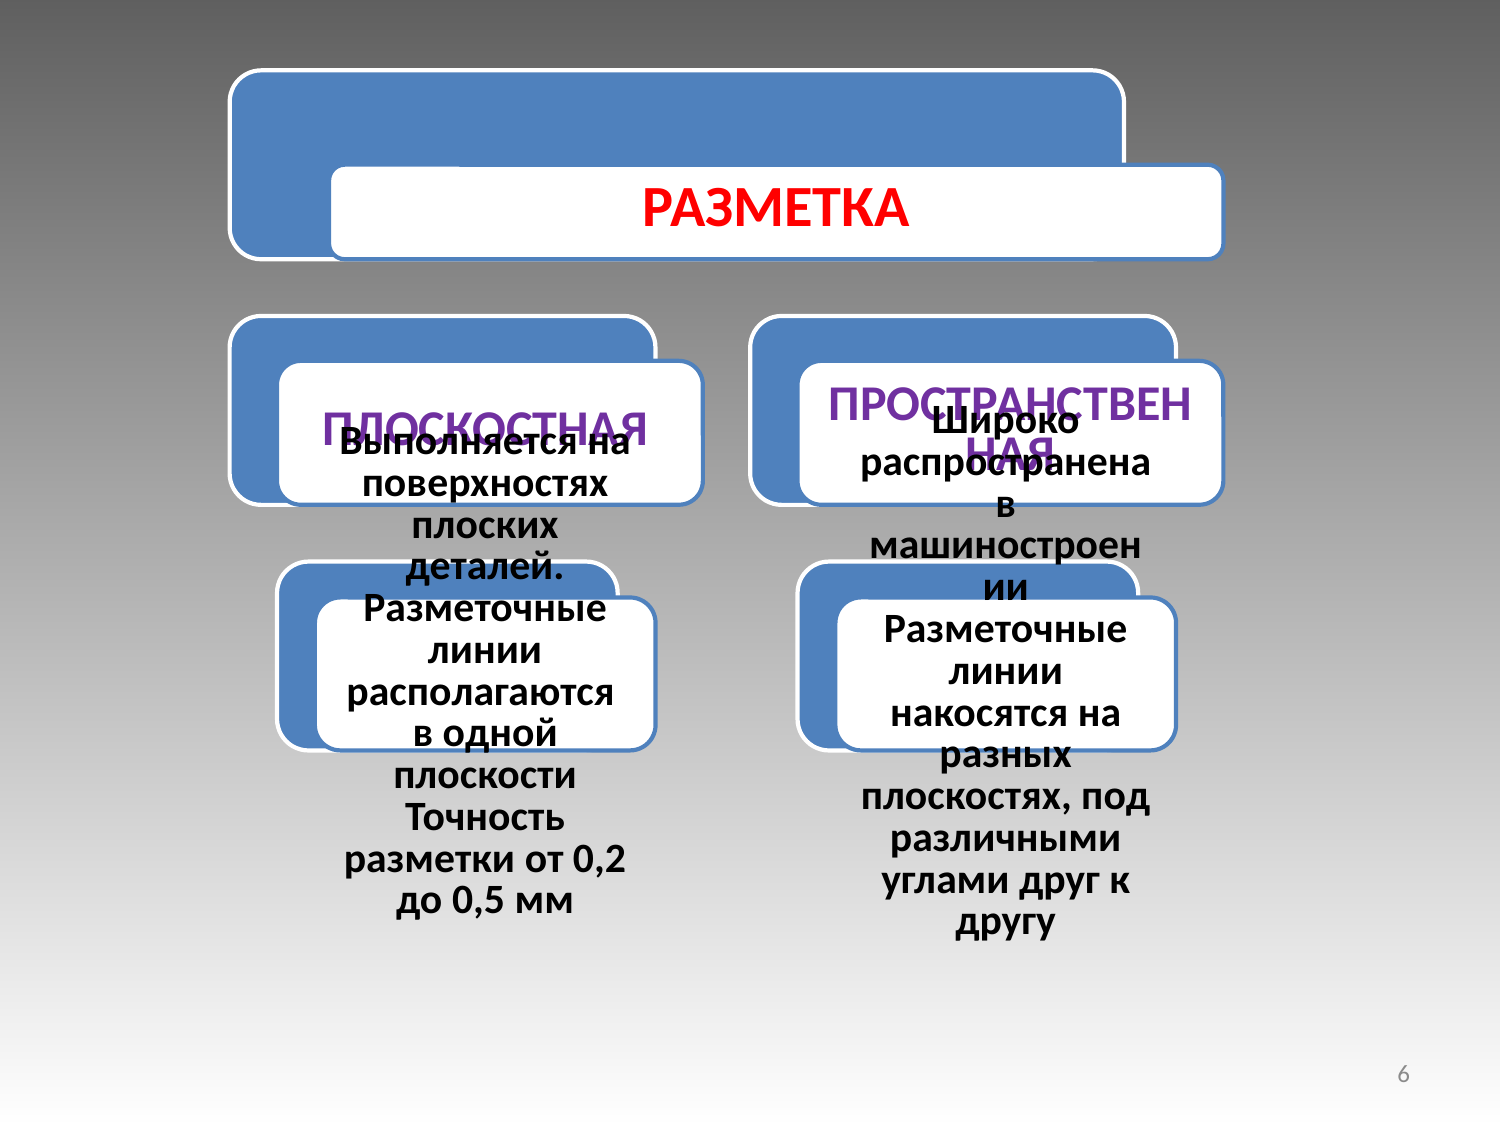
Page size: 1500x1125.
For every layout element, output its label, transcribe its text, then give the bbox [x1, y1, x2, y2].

slide_number 6 [1074, 1042, 1425, 1103]
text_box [105, 70, 1348, 997]
